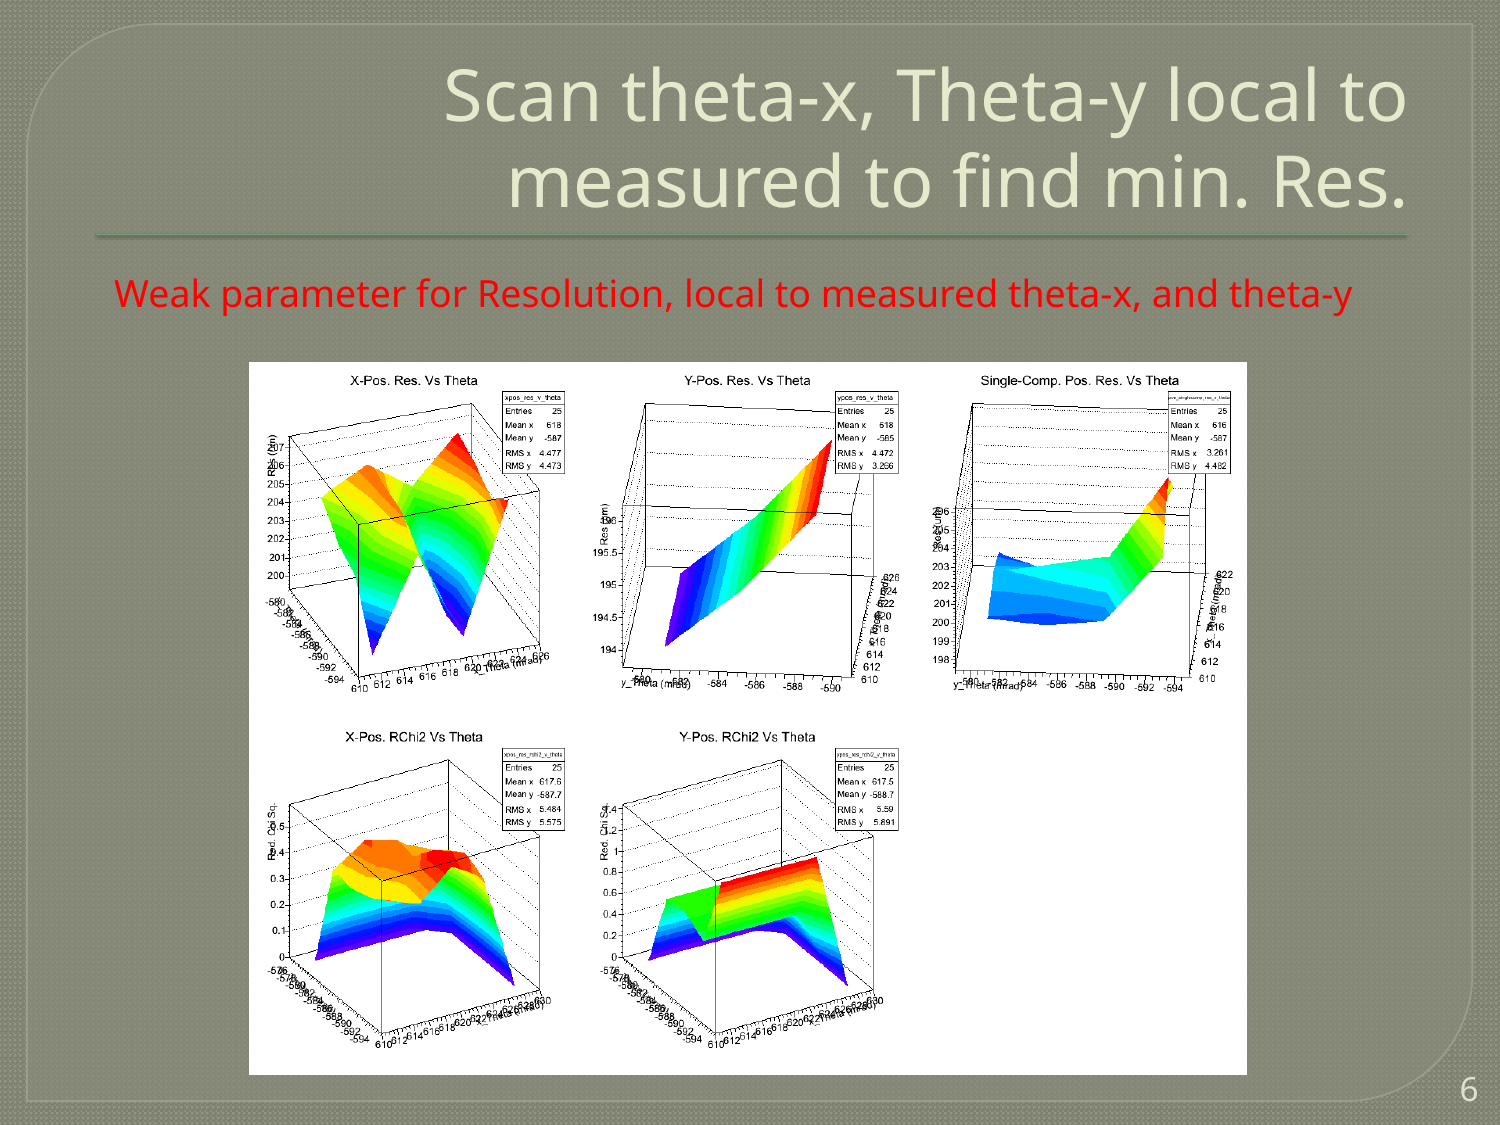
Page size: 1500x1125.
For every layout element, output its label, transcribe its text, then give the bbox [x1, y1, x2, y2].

text_box Weak parameter for Resolution, local to measured theta-x, and theta-y [99, 262, 1369, 323]
picture [249, 362, 1247, 1076]
title Scan theta-x, Theta-y local to measured to find min. Res. [75, 41, 1425, 229]
slide_number 6 [1417, 1068, 1494, 1114]
